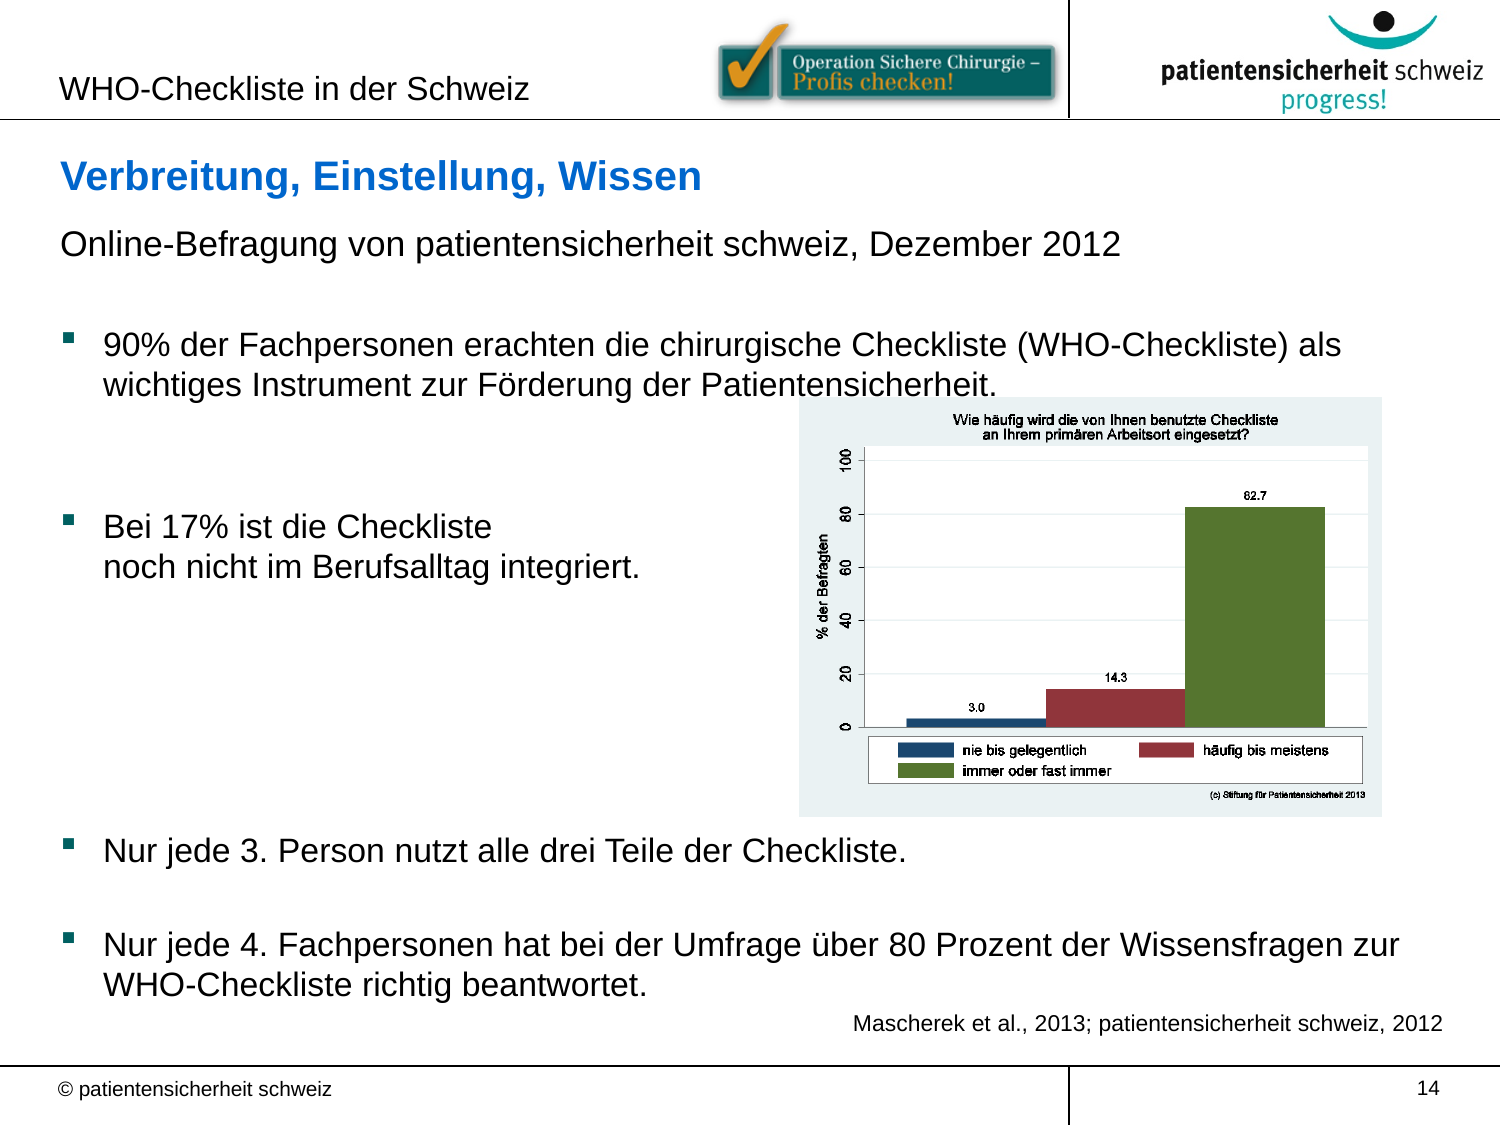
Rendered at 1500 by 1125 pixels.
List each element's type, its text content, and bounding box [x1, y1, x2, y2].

list WHO-Checkliste in der Schweiz [0, 0, 1069, 119]
list Verbreitung, Einstellung, Wissen Online-Befragung von patientensicherheit schweiz, Dezember 2012 90% der Fachpersonen erachten die chirurgische Checkliste (WHO-Checkliste) als wichtiges Instrument zur Förderung der Patientensicherheit. Bei 17% ist die Checkliste noch nicht im Berufsalltag integriert. Nur jede 3. Person nutzt alle drei Teile der Checkliste. Nur jede 4. Fachpersonen hat bei der Umfrage über 80 Prozent der Wissensfragen zur WHO-Checkliste richtig beantwortet. [60, 149, 1442, 1006]
slide_number © patientensicherheit schweiz [57, 761, 584, 1125]
list Mascherek et al., 2013; patientensicherheit schweiz, 2012 [59, 1008, 1444, 1038]
slide_number 14 [1357, 1074, 1440, 1100]
picture [1162, 11, 1483, 114]
picture [799, 396, 1382, 817]
